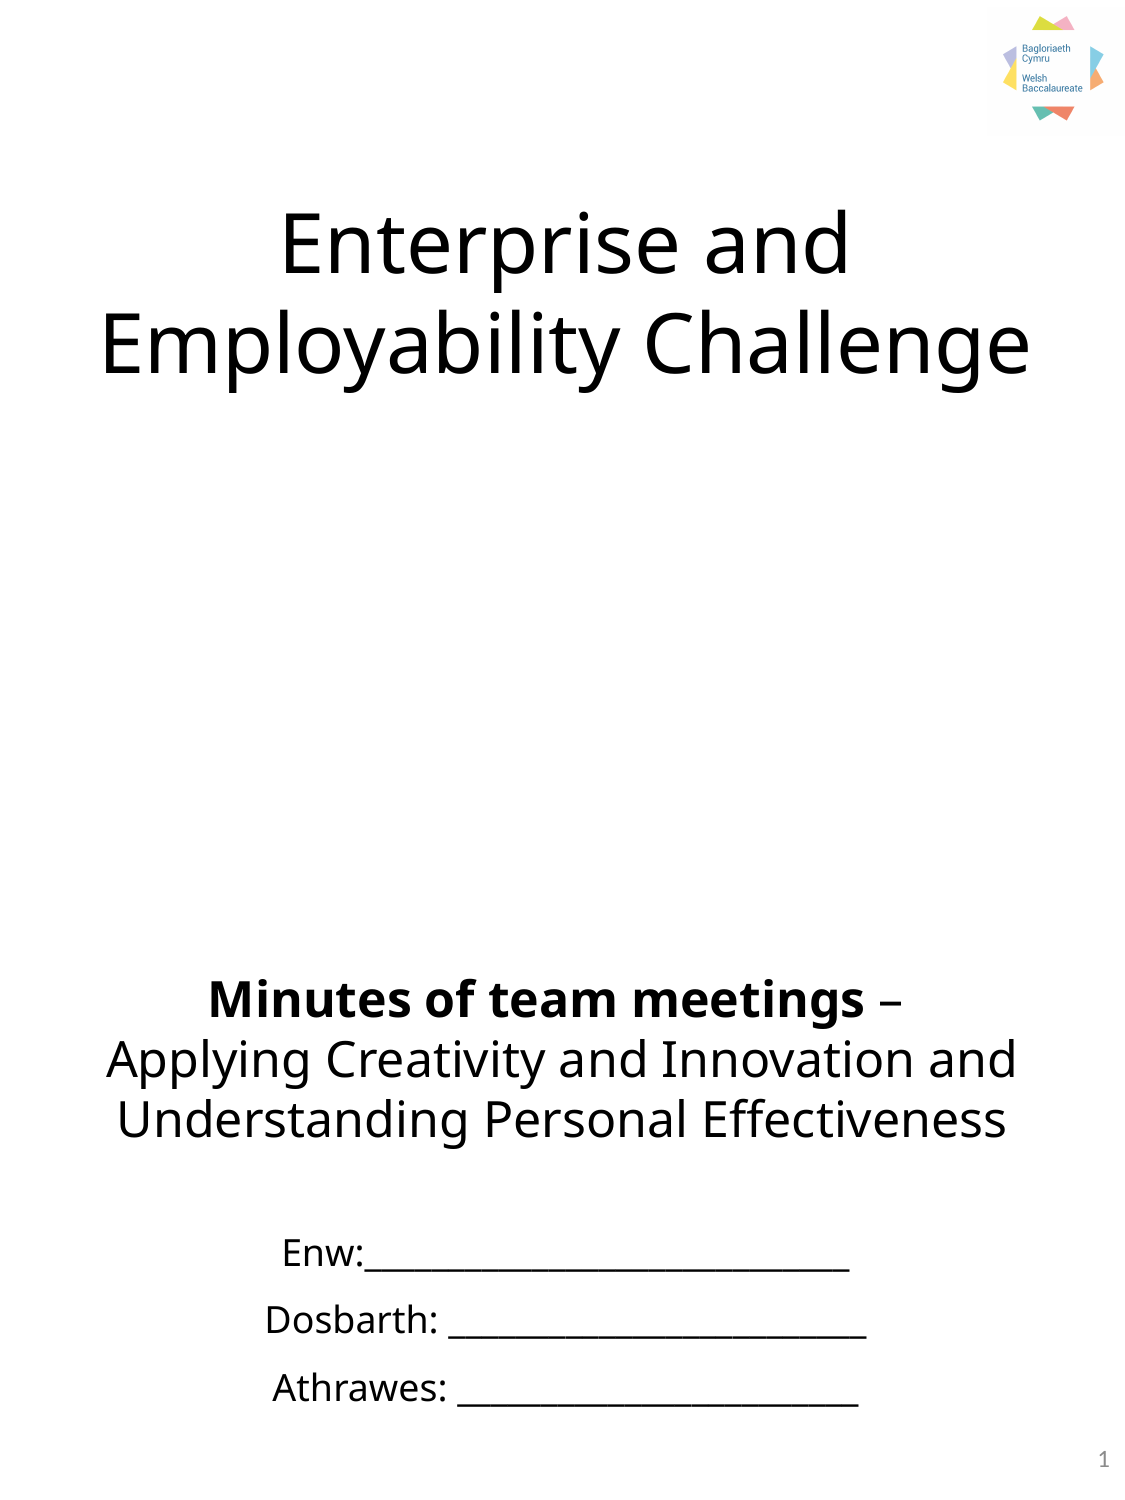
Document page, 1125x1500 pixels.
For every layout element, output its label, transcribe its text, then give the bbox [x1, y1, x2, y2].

slide_number 1 [862, 1417, 1125, 1497]
text_box Minutes of team meetings – Applying Creativity and Innovation and Understanding Personal Effectiveness [0, 960, 1125, 1155]
text_box Enterprise and Employability Challenge [6, 182, 1125, 398]
picture [987, 7, 1125, 136]
text_box Enw:_____________________________ Dosbarth: _________________________ Athrawes: ________________________ [6, 1198, 1125, 1417]
